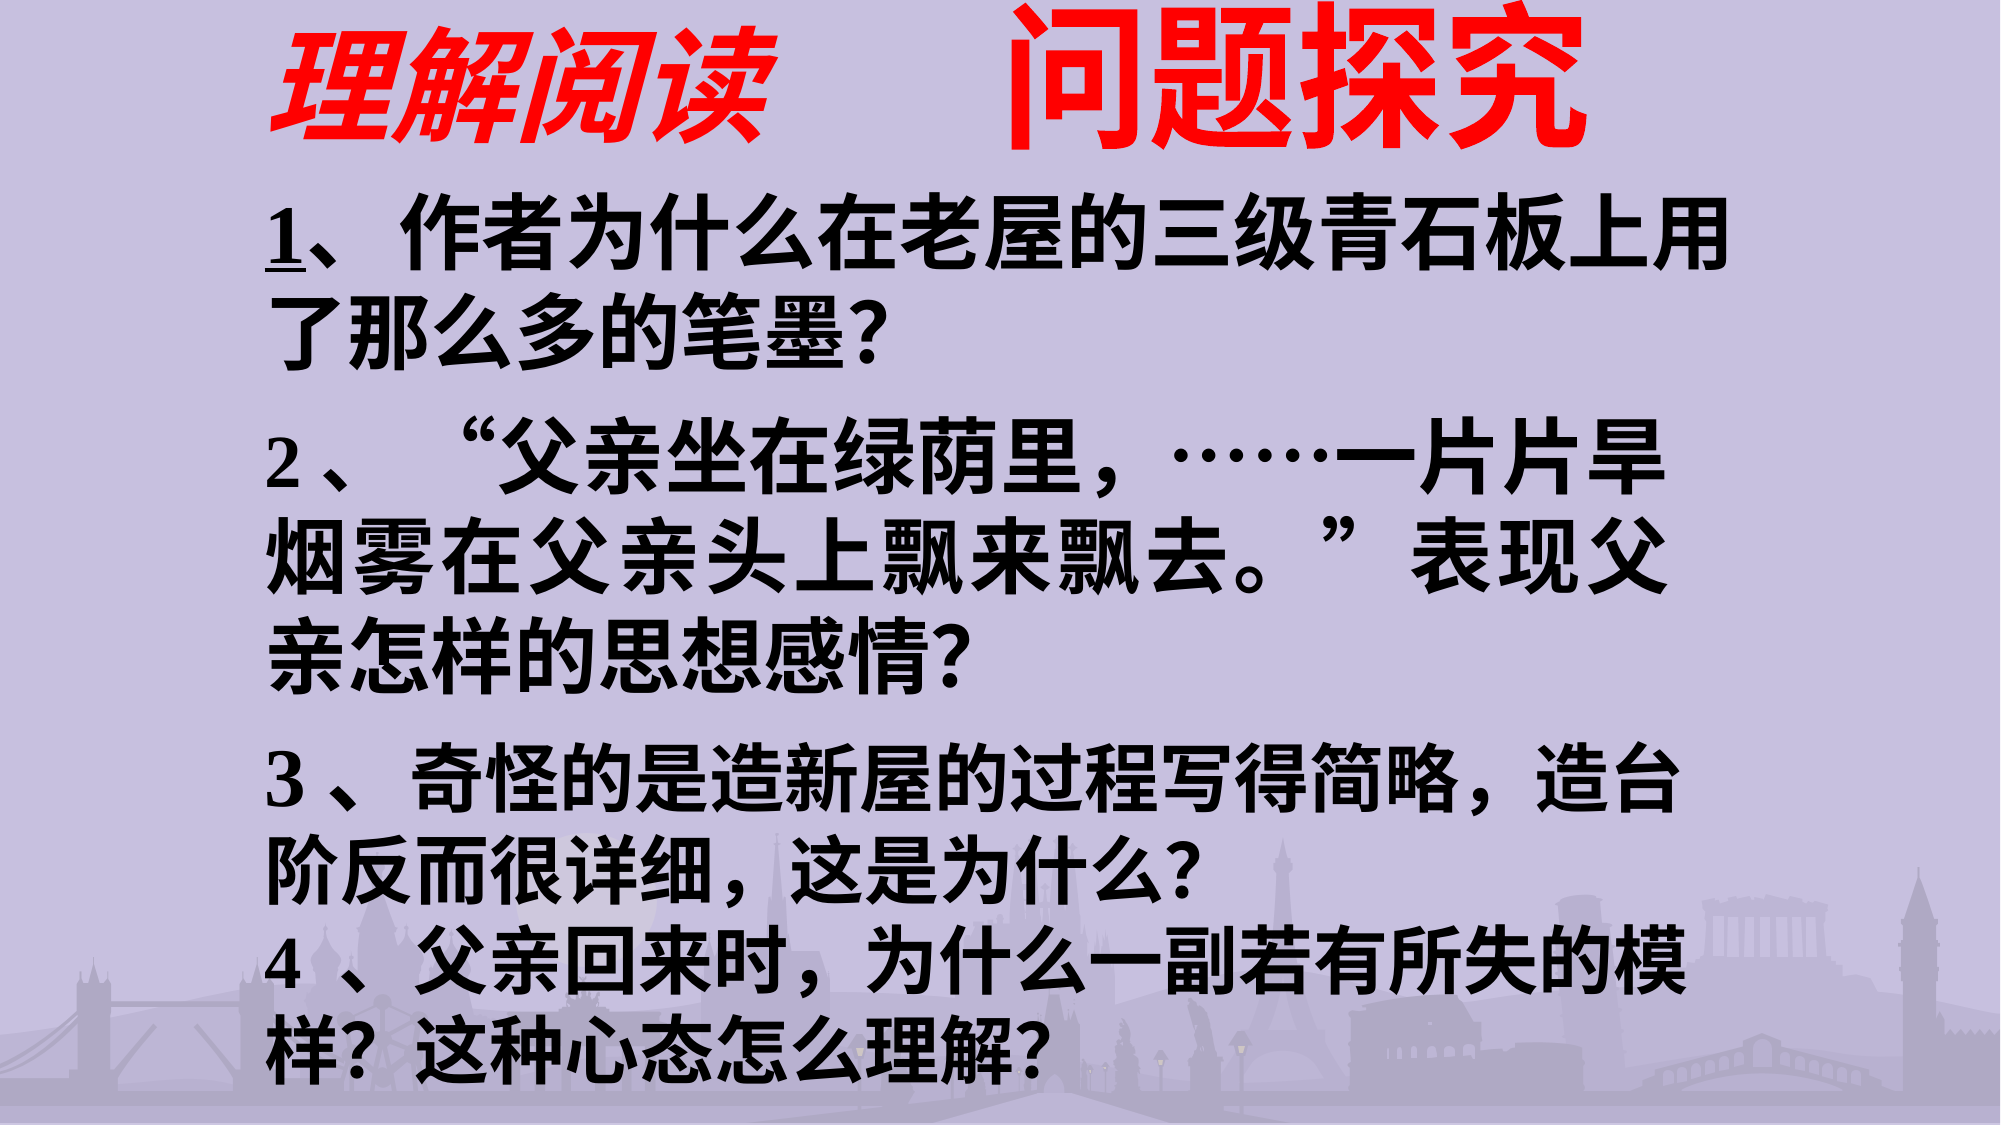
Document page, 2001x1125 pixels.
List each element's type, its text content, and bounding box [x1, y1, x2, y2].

text_box 1、 作者为什么在老屋的三级青石板上用了那么多的笔墨？ [249, 172, 1750, 530]
picture [0, 0, 2001, 1125]
text_box 2、 “父亲坐在绿荫里，……一片片旱烟雾在父亲头上飘来飘去。”表现父亲怎样的思想感情？ [249, 397, 1686, 712]
text_box 理解阅读 [249, 0, 906, 165]
text_box 3、奇怪的是造新屋的过程写得简略，造台阶反而很详细，这是为什么？ 4 、父亲回来时，为什么一副若有所失的模样？这种心态怎么理解？ [249, 716, 1709, 1125]
